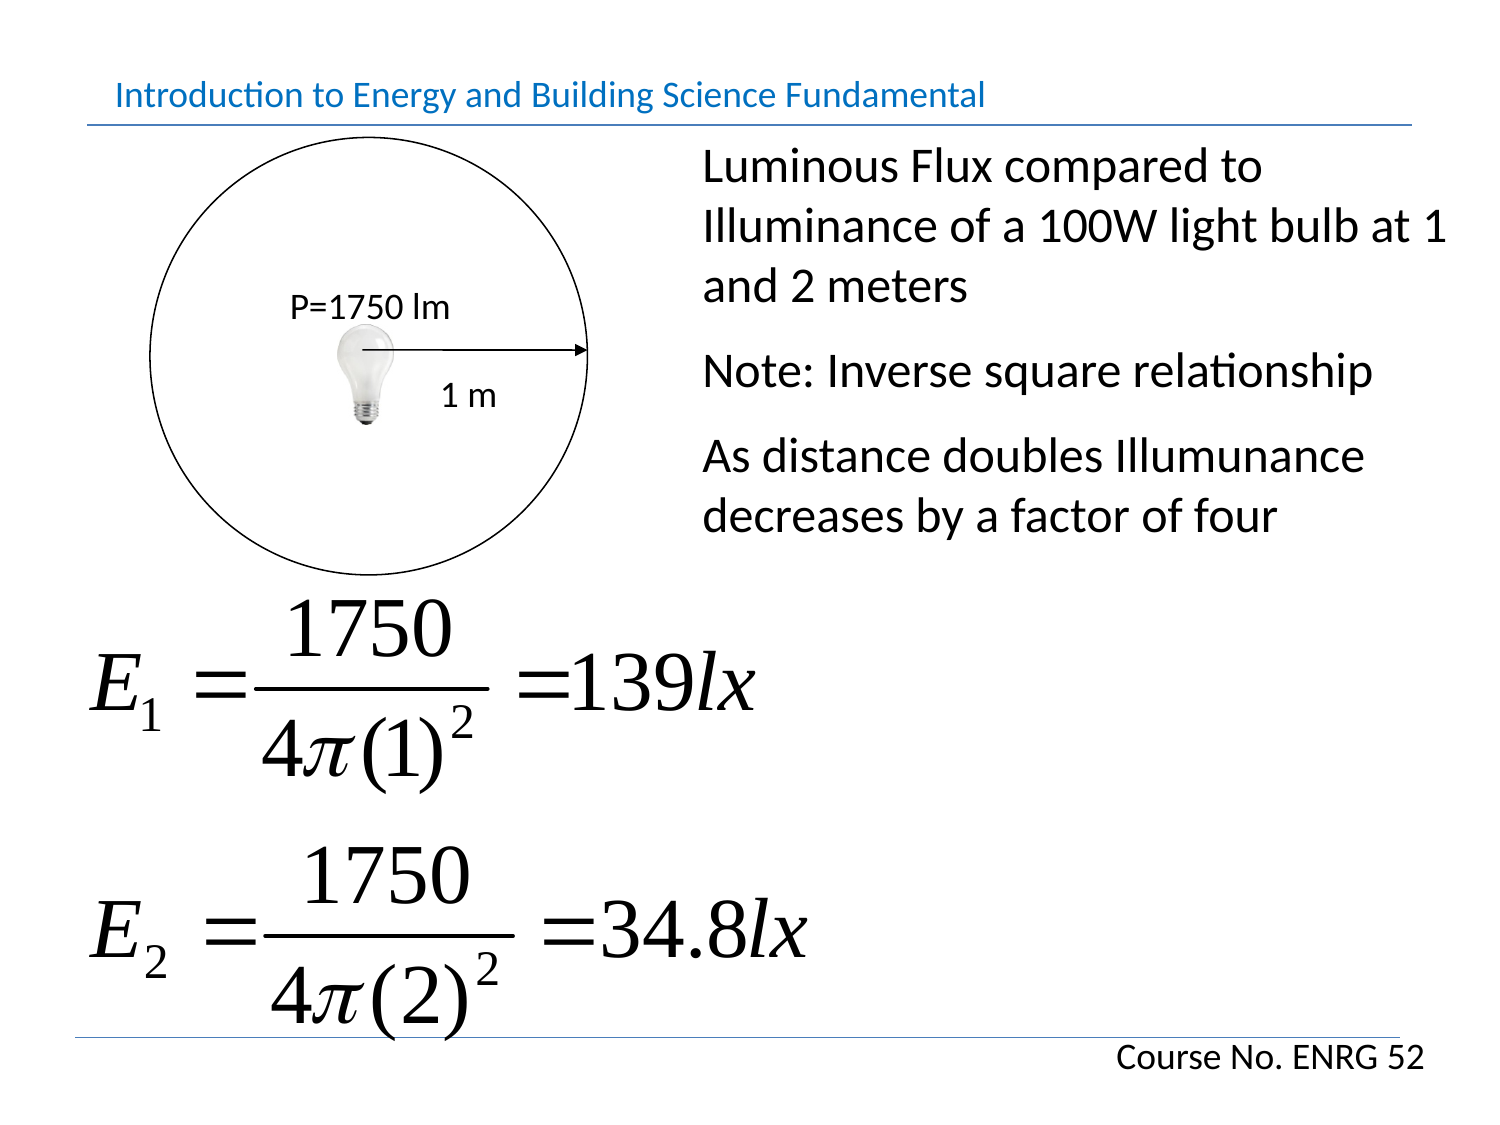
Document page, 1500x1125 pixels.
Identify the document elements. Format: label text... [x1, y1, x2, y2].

text_box [149, 137, 588, 573]
text_box P=1750 lm [274, 274, 488, 335]
text_box [398, 343, 588, 357]
picture [337, 324, 394, 426]
text_box 1 m [425, 362, 525, 423]
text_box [74, 574, 823, 1059]
text_box Luminous Flux compared to Illuminance of a 100W light bulb at 1 and 2 meters Note: Inverse square relationship As distance doubles Illumunance decreases by a factor of four [687, 124, 1463, 550]
